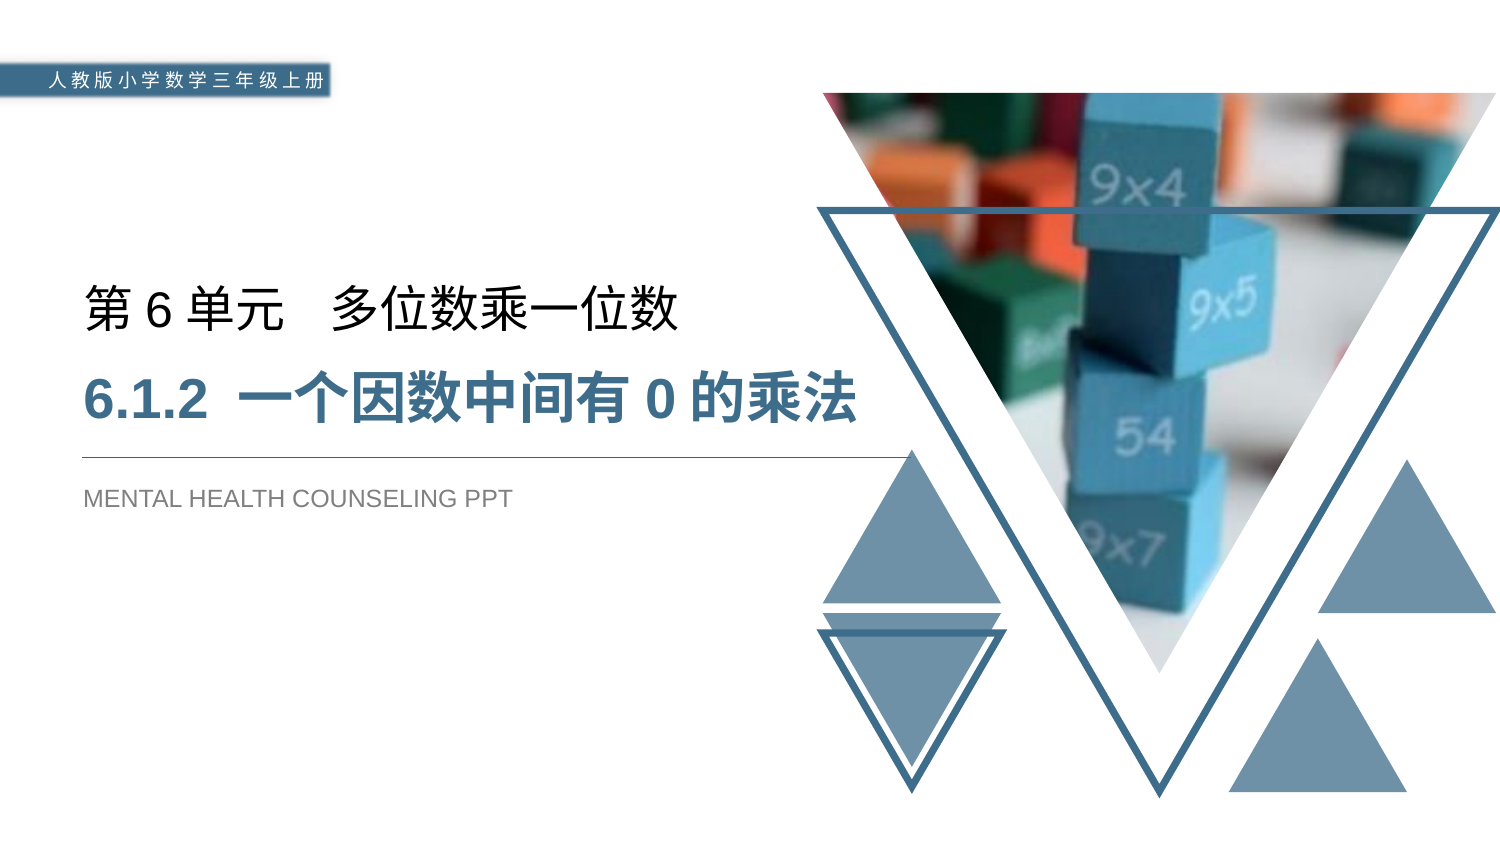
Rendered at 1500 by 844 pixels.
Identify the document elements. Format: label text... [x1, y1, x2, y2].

text_box [1090, 674, 1229, 794]
picture [822, 92, 1497, 674]
text_box [845, 674, 979, 789]
text_box 人教版小学数学三年级上册 [0, 66, 328, 95]
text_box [68, 276, 925, 522]
text_box [856, 674, 967, 769]
text_box [1226, 674, 1409, 794]
